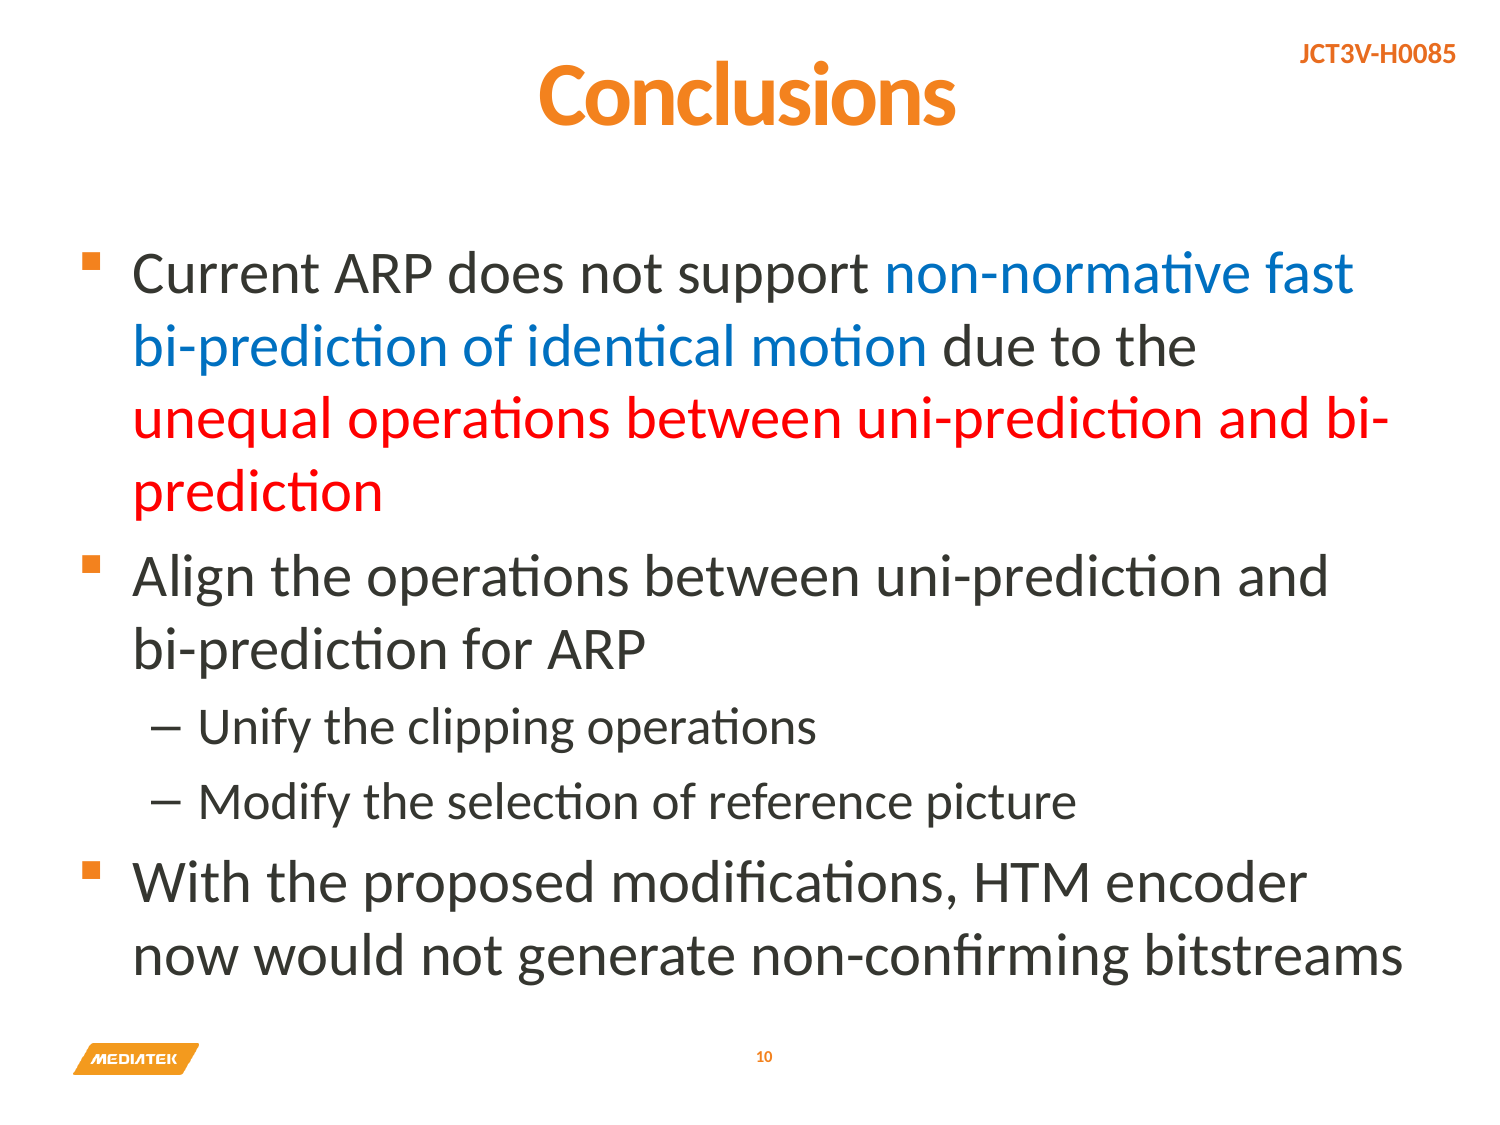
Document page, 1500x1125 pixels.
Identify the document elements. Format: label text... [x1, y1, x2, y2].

picture [73, 1050, 199, 1075]
slide_number 10 [711, 1022, 788, 1089]
title Conclusions [87, 47, 1410, 200]
list Current ARP does not support non-normative fast bi-prediction of identical motion due to the unequal operations between uni-prediction and bi-prediction Align the operations between uni-prediction and bi-prediction for ARP Unify the clipping operations Modify the selection of reference picture With the proposed modifications, HTM encoder now would not generate non-confirming bitstreams [62, 224, 1424, 1050]
